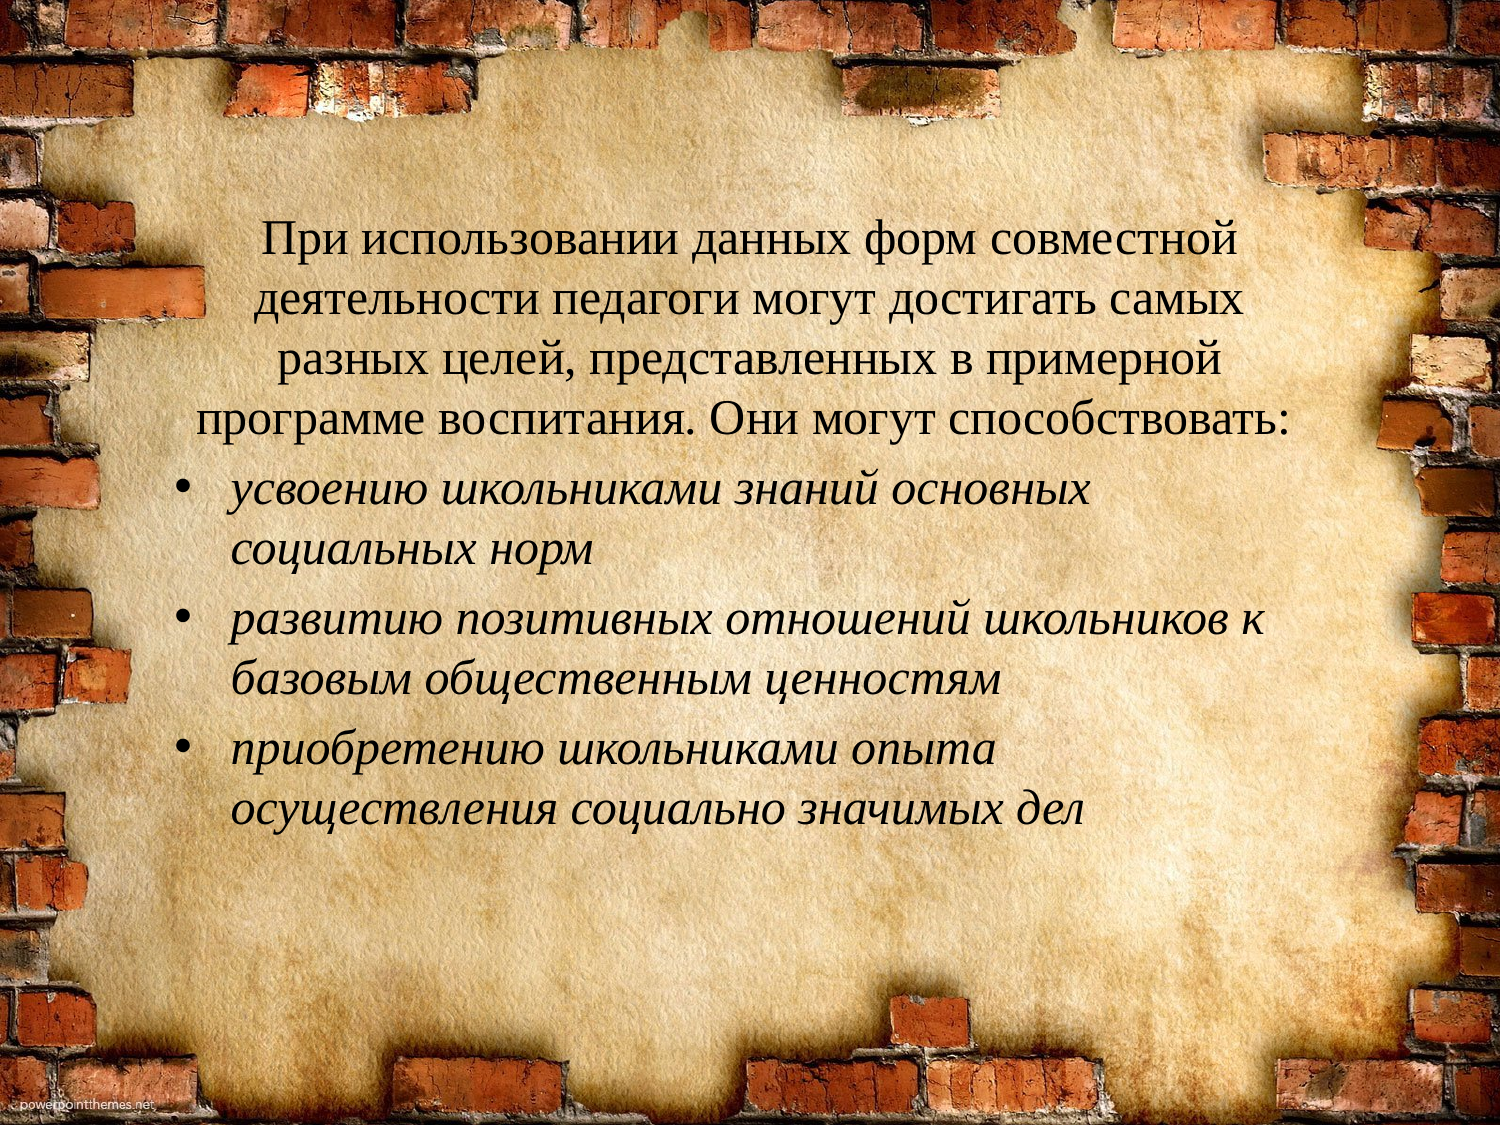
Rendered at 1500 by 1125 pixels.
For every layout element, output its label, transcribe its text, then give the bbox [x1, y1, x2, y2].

picture [0, 0, 1500, 1125]
list При использовании данных форм совместной деятельности педагоги могут достигать самых разных целей, представленных в примерной программе воспитания. Они могут способствовать: усвоению школьниками знаний основных социальных норм развитию позитивных отношений школьников к базовым общественным ценностям приобретению школьниками опыта осуществления социально значимых дел [159, 137, 1341, 929]
